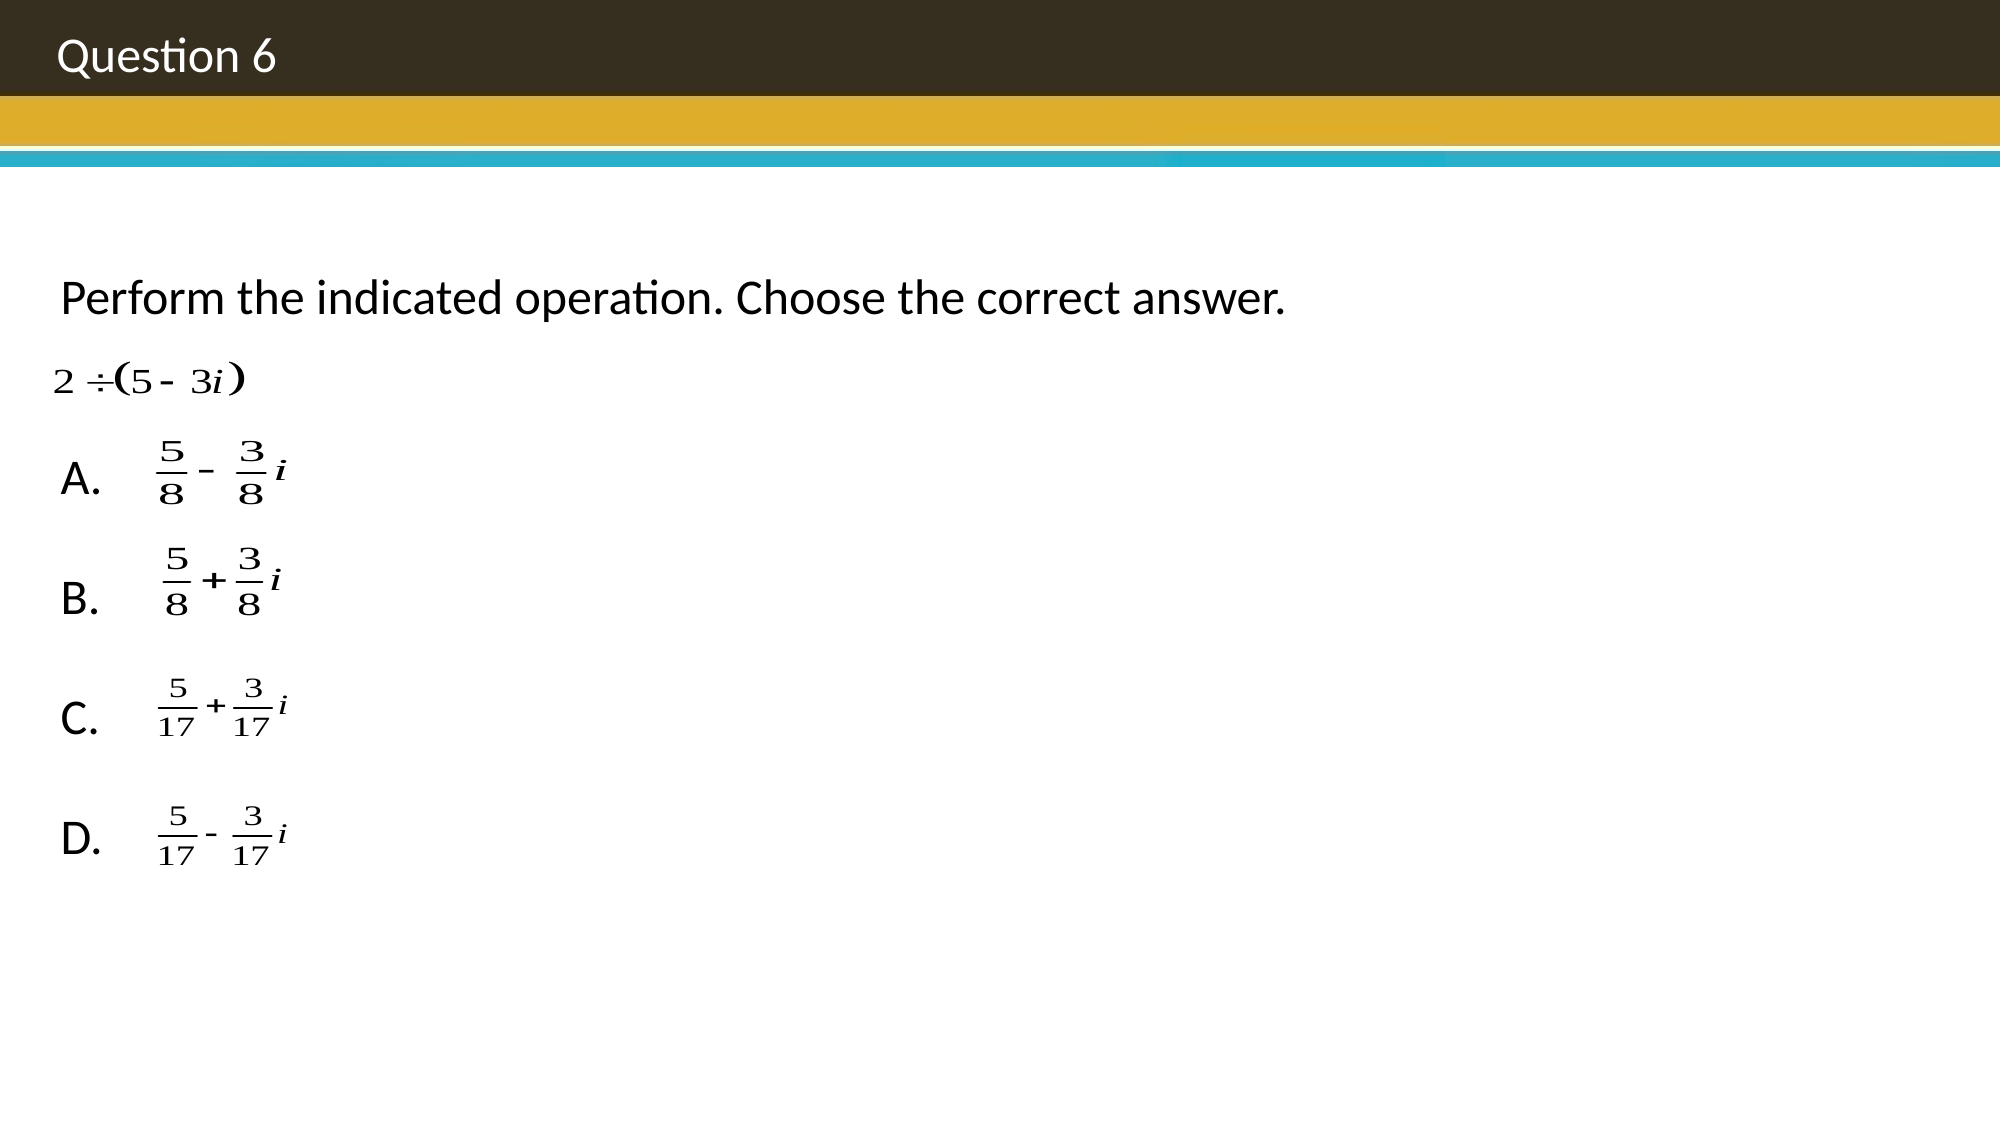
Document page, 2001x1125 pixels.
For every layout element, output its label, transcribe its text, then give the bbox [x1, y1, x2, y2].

picture [0, 0, 2000, 167]
text_box Perform the indicated operation. Choose the correct answer. A. B. C. D. [45, 257, 1958, 1113]
picture [155, 538, 294, 623]
picture [152, 670, 297, 743]
picture [147, 432, 301, 512]
picture [45, 354, 250, 414]
text_box Question 6 [41, 14, 293, 90]
picture [152, 798, 297, 872]
